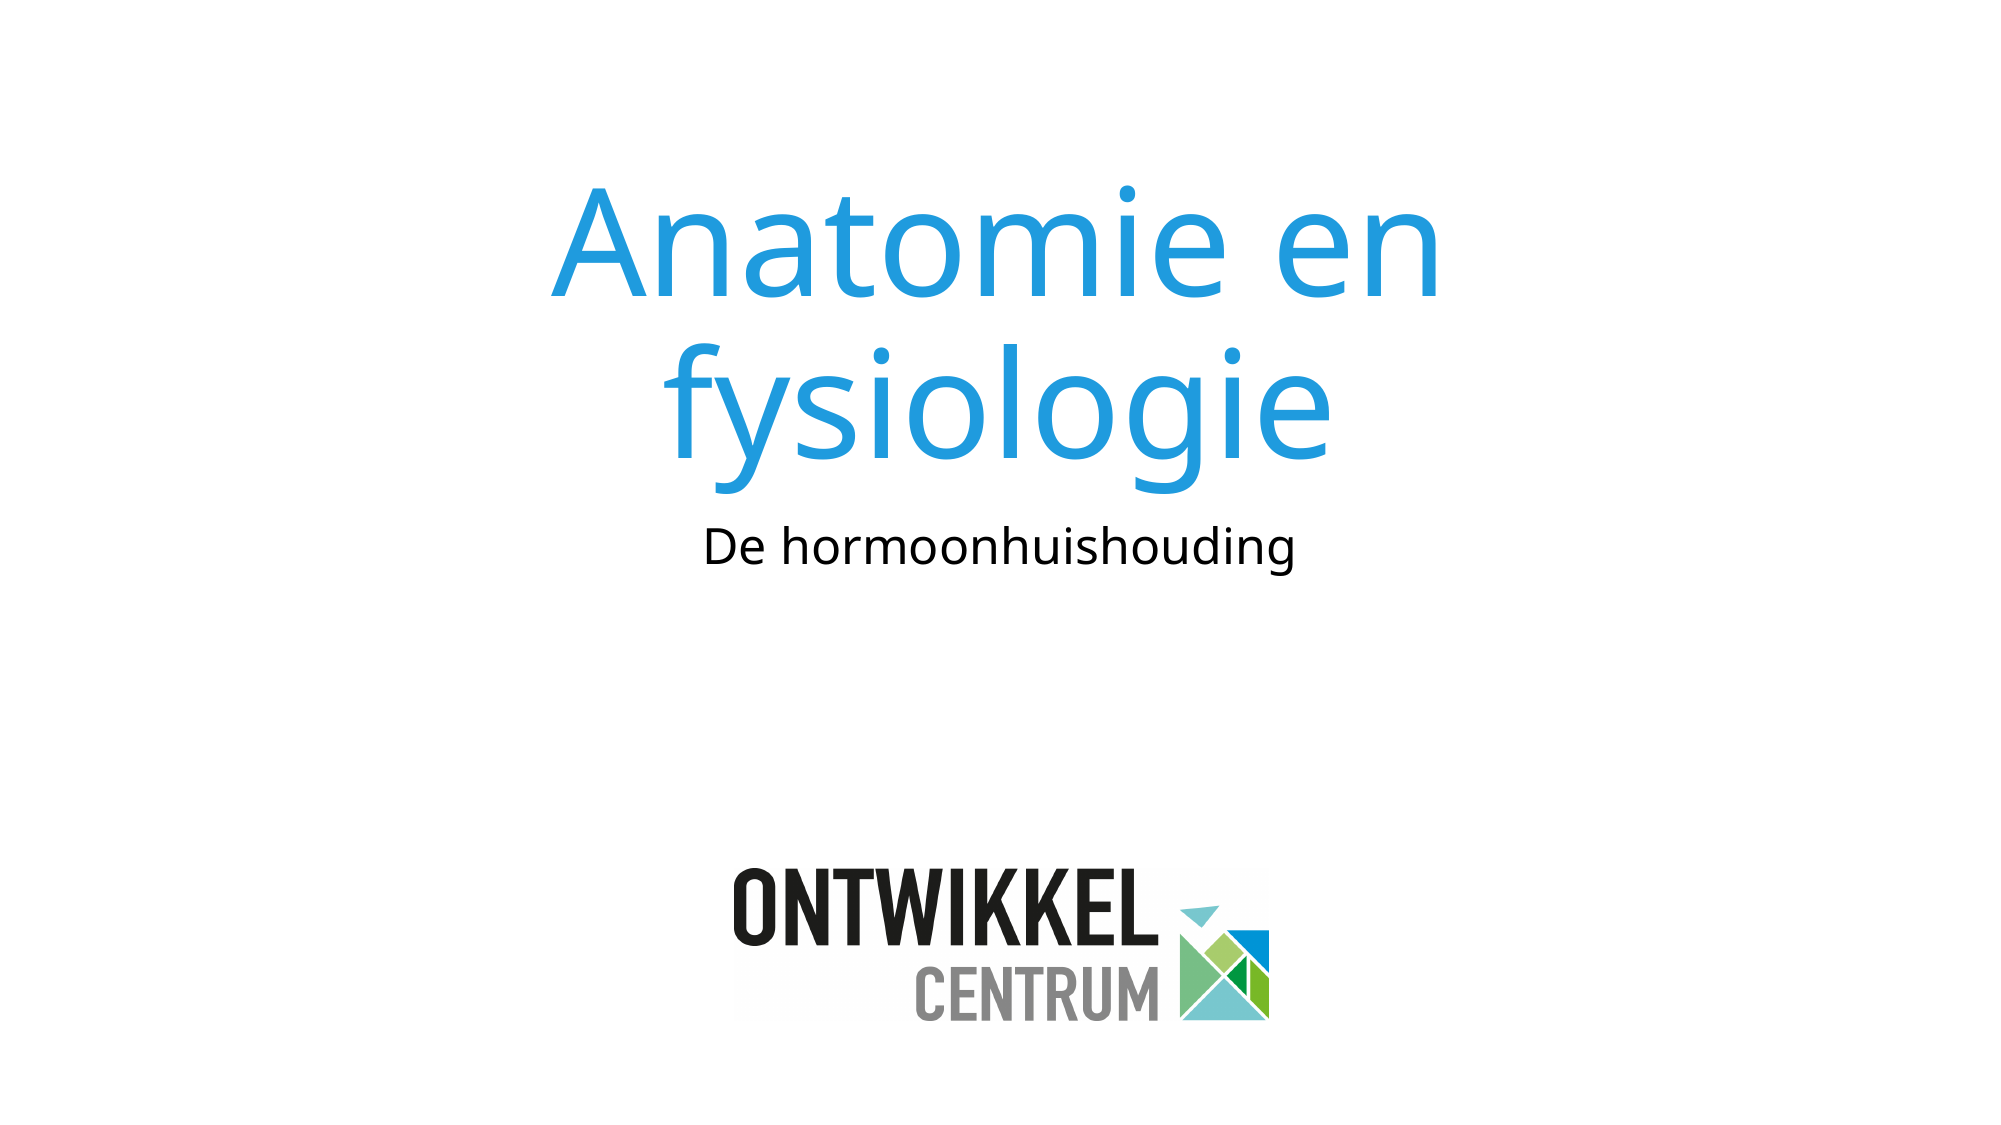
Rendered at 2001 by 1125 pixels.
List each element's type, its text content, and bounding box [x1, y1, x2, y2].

subtitle De hormoonhuishouding [249, 514, 1750, 786]
picture [734, 868, 1269, 1021]
title Anatomie en fysiologie [249, 107, 1750, 499]
